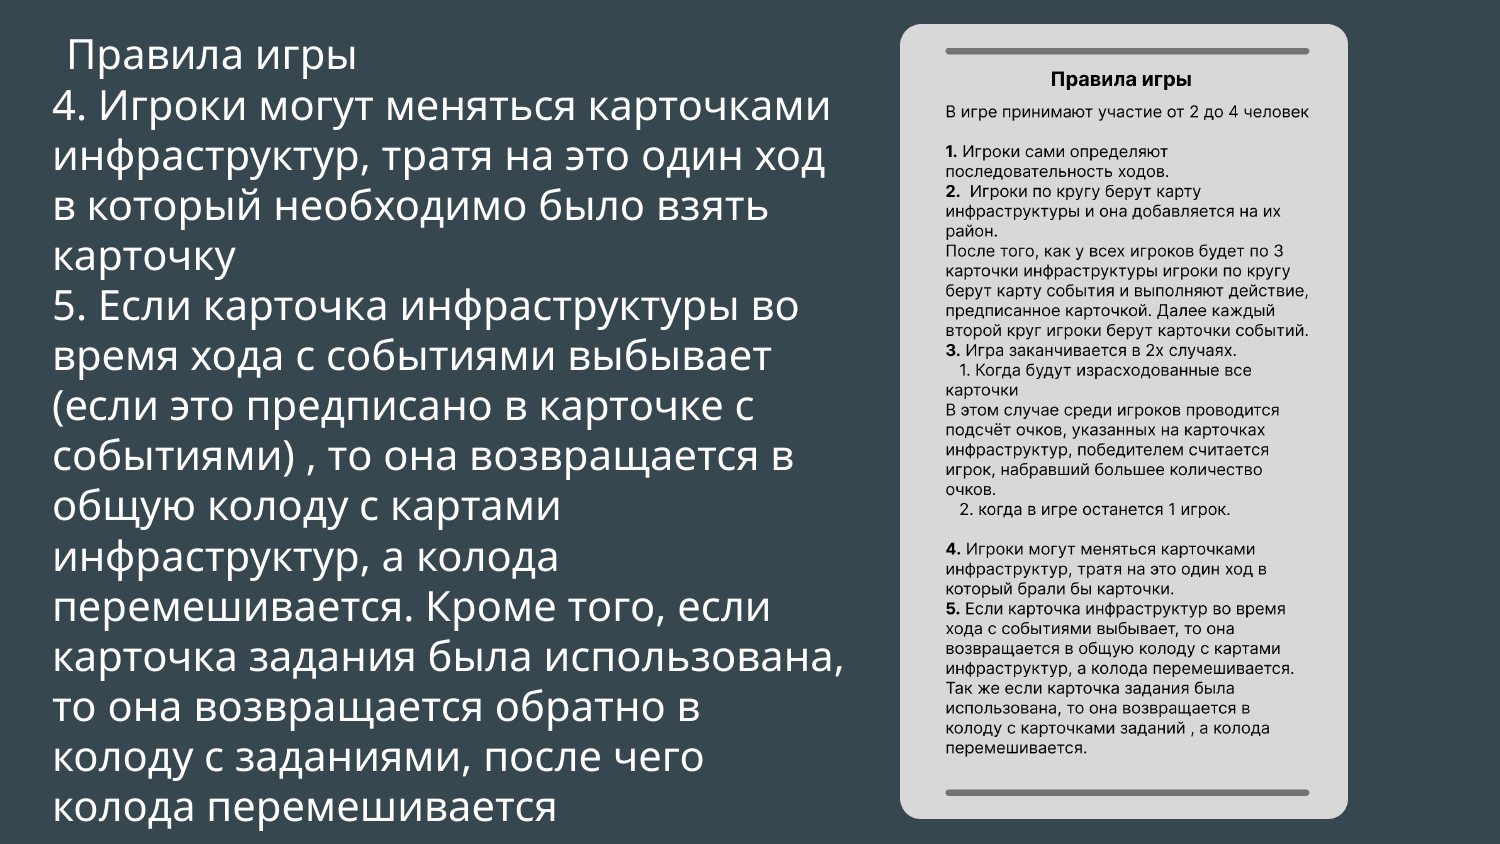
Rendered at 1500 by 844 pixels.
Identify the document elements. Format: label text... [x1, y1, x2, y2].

text_box Правила игры [51, 12, 820, 64]
text_box 4. Игроки могут меняться карточками инфраструктур, тратя на это один ход в который необходимо было взять карточку 5. Если карточка инфраструктуры во время хода с событиями выбывает (если это предписано в карточке с событиями) , то она возвращается в общую колоду с картами инфраструктур, а колода перемешивается. Кроме того, если карточка задания была использована, то она возвращается обратно в колоду с заданиями, после чего колода перемешивается [37, 64, 863, 825]
picture [900, 24, 1348, 819]
